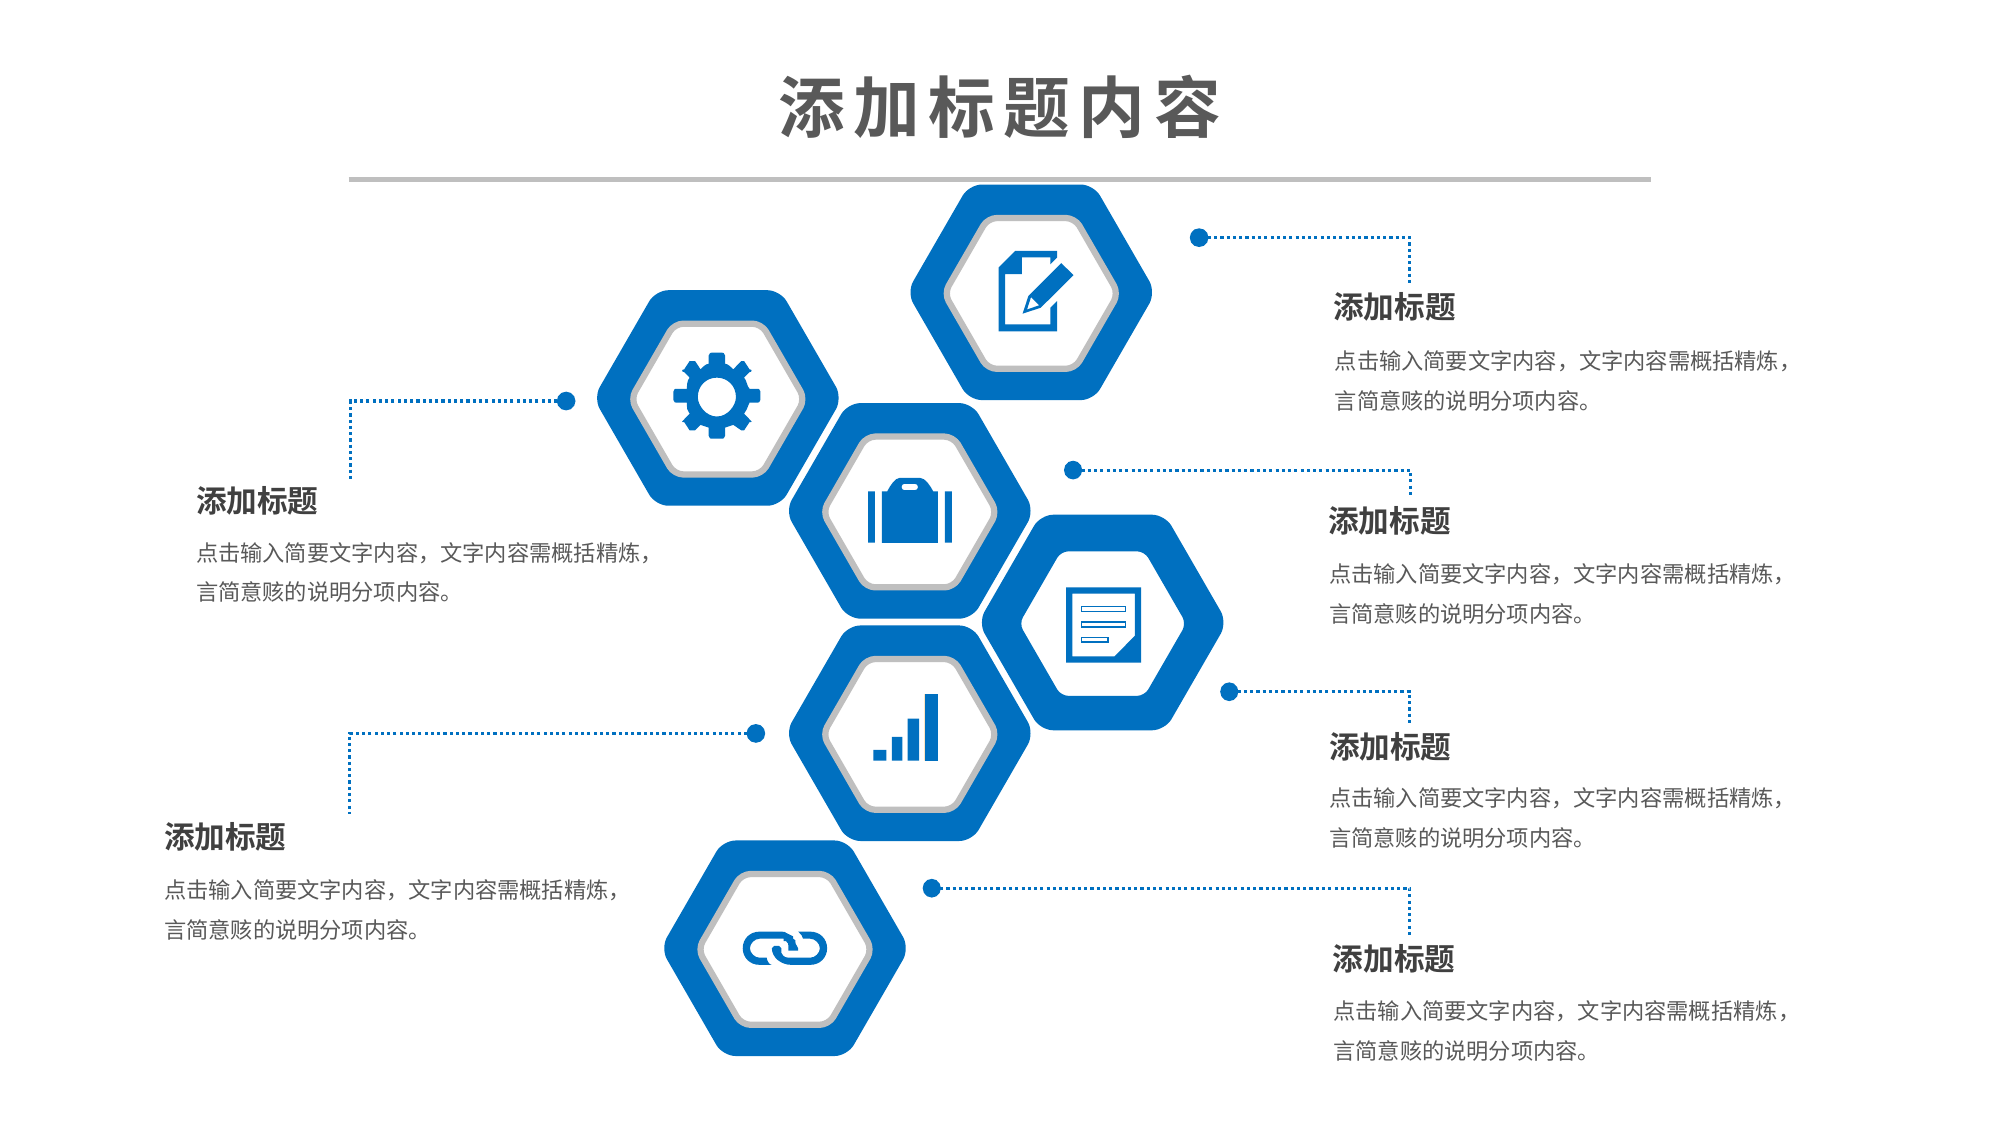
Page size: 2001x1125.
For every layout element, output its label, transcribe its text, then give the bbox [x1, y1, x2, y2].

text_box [664, 840, 906, 1056]
text_box 点击输入简要文字内容，文字内容需概括精炼，言简意赅的说明分项内容。 [1318, 976, 1819, 1072]
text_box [349, 725, 765, 814]
text_box 点击输入简要文字内容，文字内容需概括精炼，言简意赅的说明分项内容。 [1314, 763, 1804, 859]
text_box 点击输入简要文字内容，文字内容需概括精炼，言简意赅的说明分项内容。 [149, 855, 661, 951]
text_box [789, 402, 1031, 619]
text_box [910, 184, 1152, 400]
text_box 添加标题 [1318, 932, 1588, 976]
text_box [1190, 229, 1410, 283]
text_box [981, 514, 1224, 731]
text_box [923, 879, 1410, 938]
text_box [789, 625, 1031, 841]
text_box 添加标题 [1318, 280, 1589, 333]
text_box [1221, 683, 1410, 723]
text_box 点击输入简要文字内容，文字内容需概括精炼，言简意赅的说明分项内容。 [1320, 326, 1835, 421]
text_box 添加标题 [1314, 720, 1585, 763]
text_box 添加标题 [1313, 494, 1584, 546]
text_box 添加标题 [180, 474, 451, 517]
text_box 点击输入简要文字内容，文字内容需概括精炼，言简意赅的说明分项内容。 [1314, 539, 1804, 635]
text_box 添加标题 [149, 810, 420, 855]
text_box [597, 290, 839, 506]
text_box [350, 392, 575, 482]
text_box 点击输入简要文字内容，文字内容需概括精炼，言简意赅的说明分项内容。 [180, 517, 662, 613]
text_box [1065, 461, 1411, 496]
